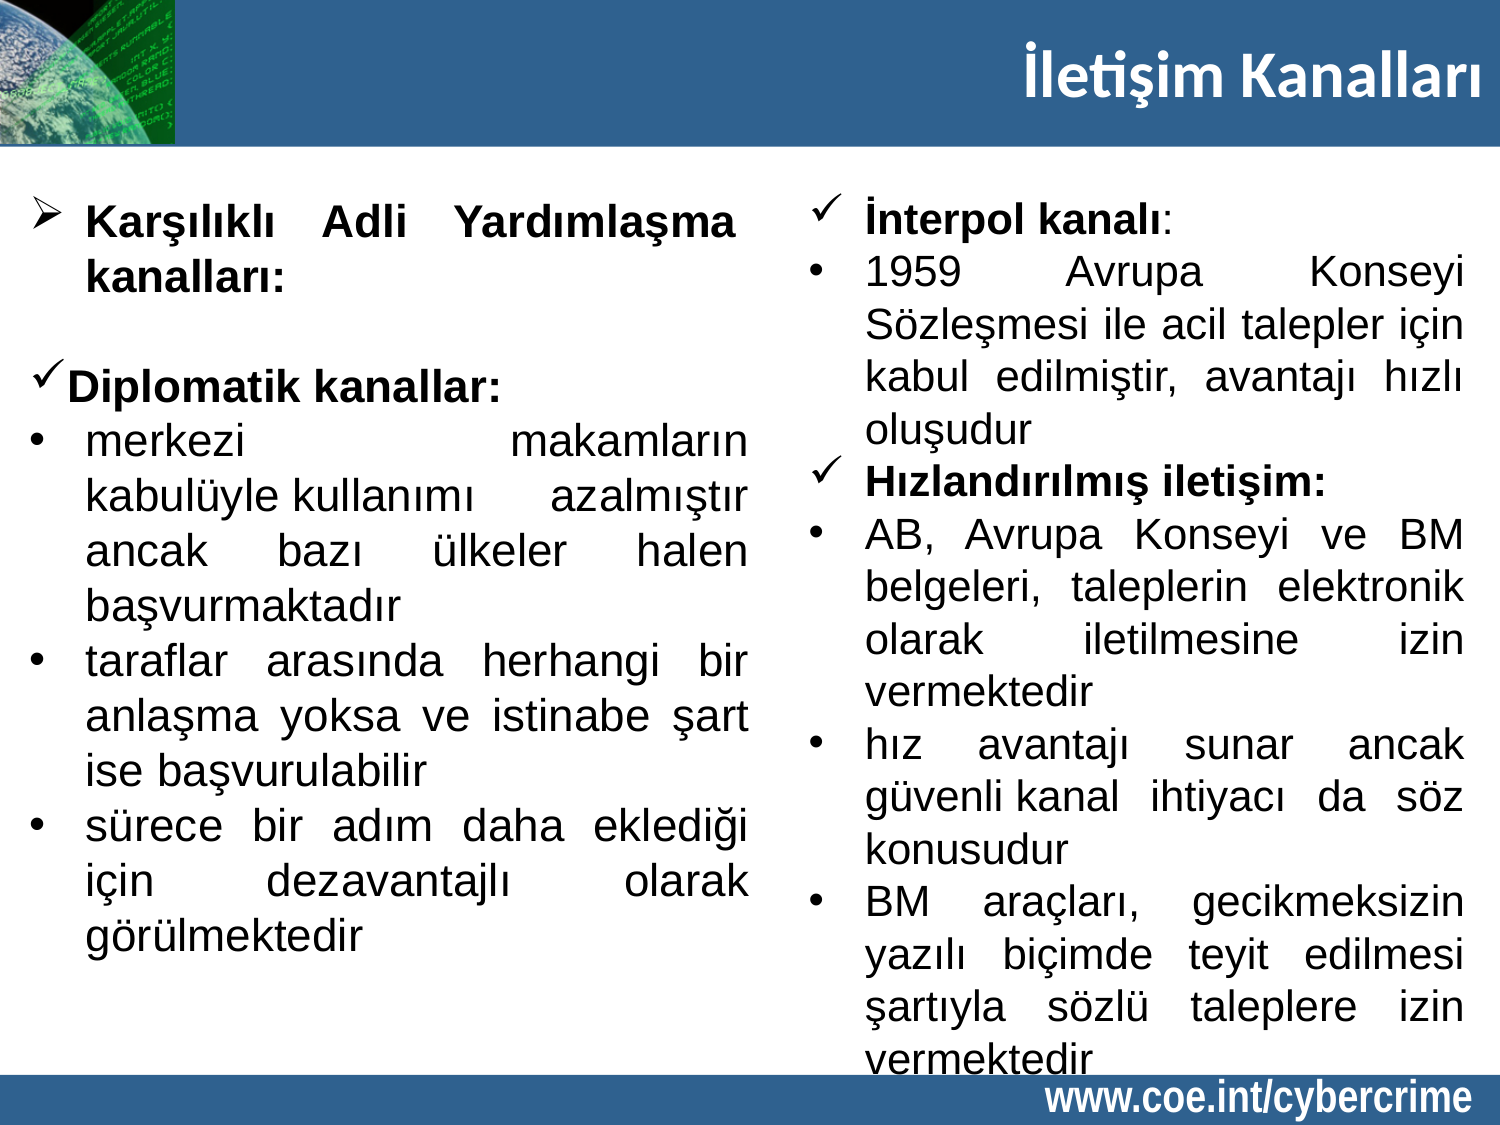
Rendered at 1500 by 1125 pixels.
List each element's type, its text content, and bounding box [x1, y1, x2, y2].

text_box [0, 1073, 1030, 1125]
text_box İletişim Kanalları [177, 0, 1500, 149]
text_box İnterpol kanalı: 1959 Avrupa Konseyi Sözleşmesi ile acil talepler için kabul edilmiştir, avantajı hızlı oluşudur Hızlandırılmış iletişim: AB, Avrupa Konseyi ve BM belgeleri, taleplerin elektronik olarak iletilmesine izin vermektedir hız avantajı sunar ancak güvenli kanal ihtiyacı da söz konusudur BM araçları, gecikmeksizin yazılı biçimde teyit edilmesi şartıyla sözlü taleplere izin vermektedir [793, 183, 1480, 1091]
text_box www.coe.int/cybercrime [1030, 1059, 1500, 1125]
picture [0, 0, 175, 144]
text_box Karşılıklı Adli Yardımlaşma kanalları: Diplomatik kanallar: merkezi makamların kabulüyle kullanımı azalmıştır ancak bazı ülkeler halen başvurmaktadır taraflar arasında herhangi bir anlaşma yoksa ve istinabe şart ise başvurulabilir sürece bir adım daha eklediği için dezavantajlı olarak görülmektedir [14, 183, 765, 969]
